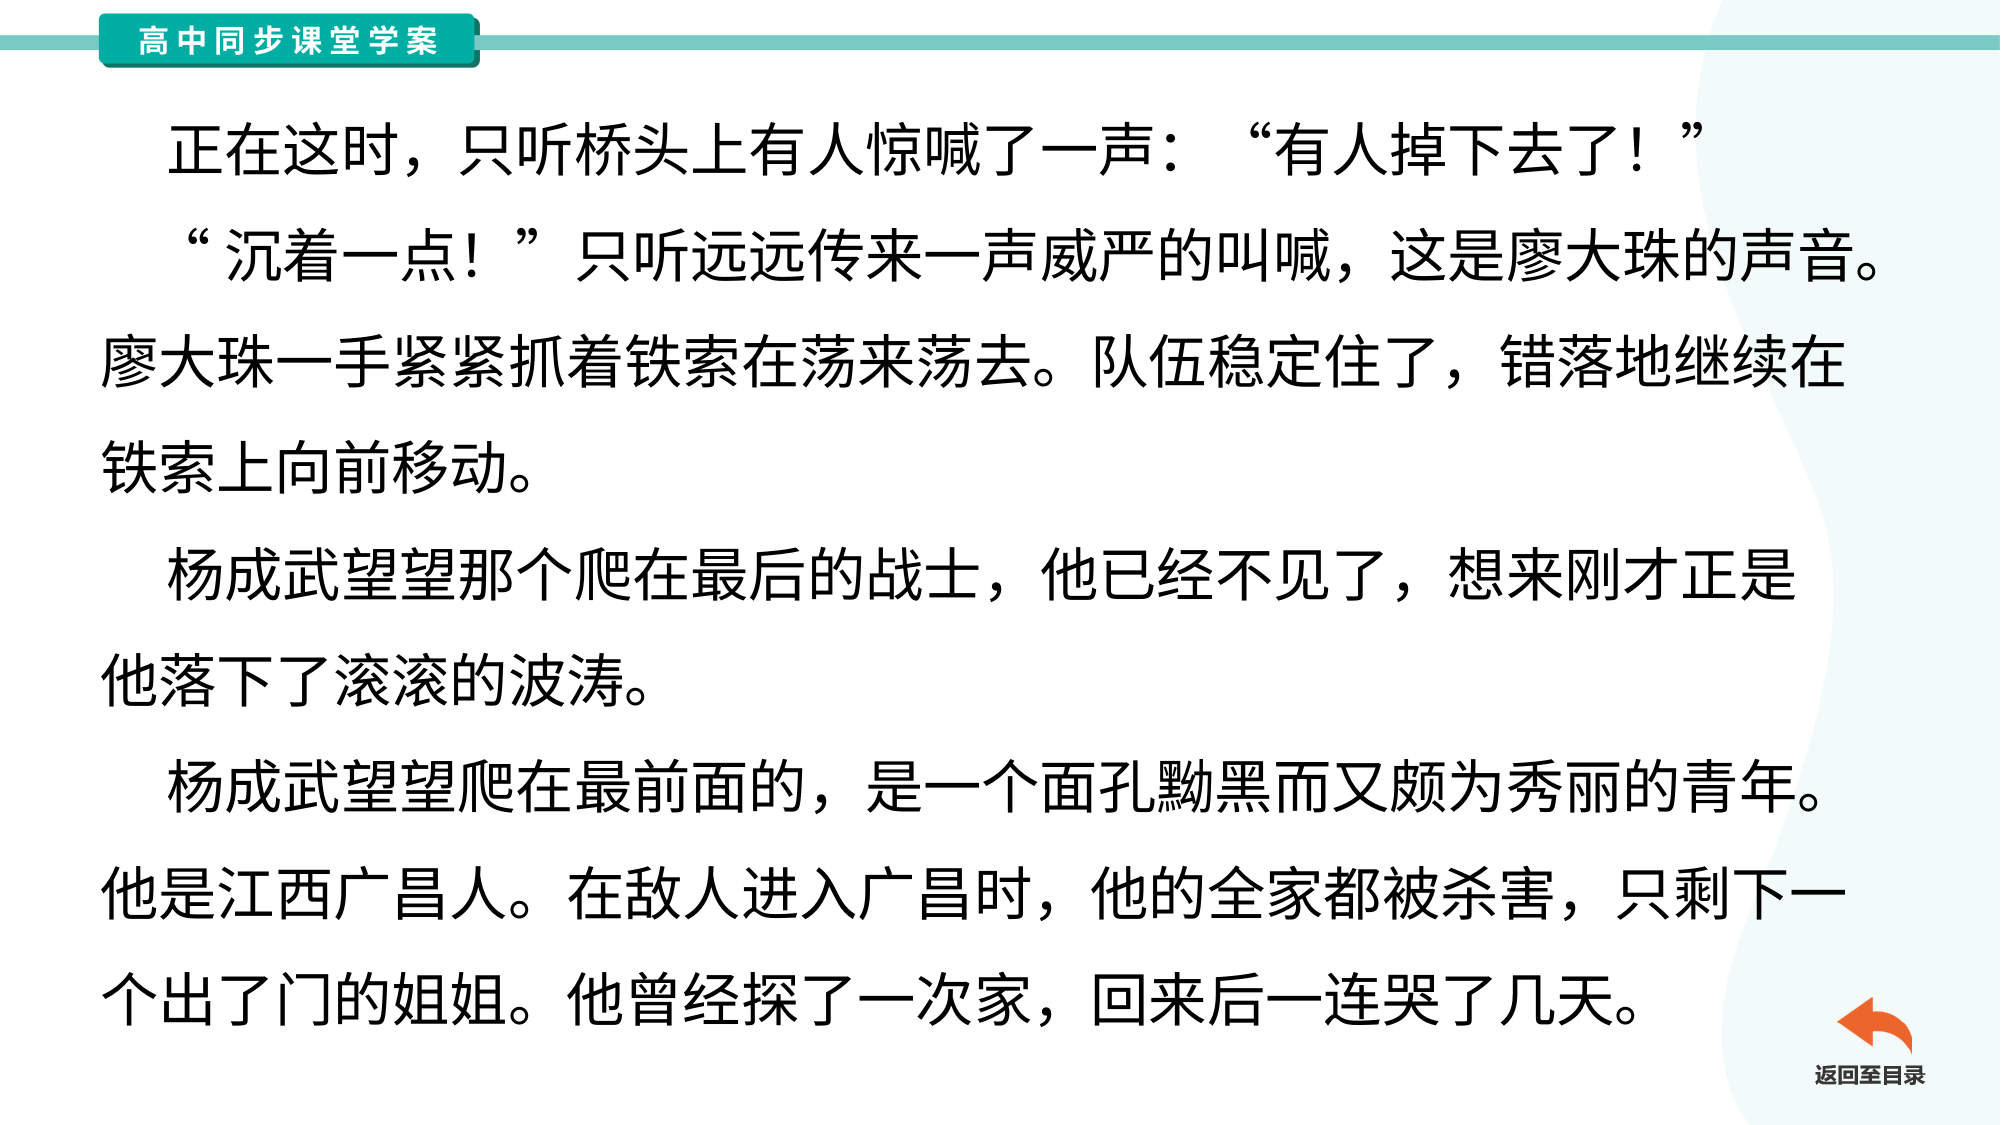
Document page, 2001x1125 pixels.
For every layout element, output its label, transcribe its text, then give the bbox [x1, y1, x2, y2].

text_box 正在这时，只听桥头上有人惊喊了一声：“有人掉下去了！” “沉着一点！”只听远远传来一声威严的叫喊，这是廖大珠的声音。 廖大珠一手紧紧抓着铁索在荡来荡去。队伍稳定住了，错落地继续在 铁索上向前移动。 杨成武望望那个爬在最后的战士，他已经不见了，想来刚才正是 他落下了滚滚的波涛。 杨成武望望爬在最前面的，是一个面孔黝黑而又颇为秀丽的青年。 他是江西广昌人。在敌人进入广昌时，他的全家都被杀害，只剩下一 个出了门的姐姐。他曾经探了一次家，回来后一连哭了几天。 [100, 76, 1899, 1033]
picture [0, 0, 2000, 1125]
